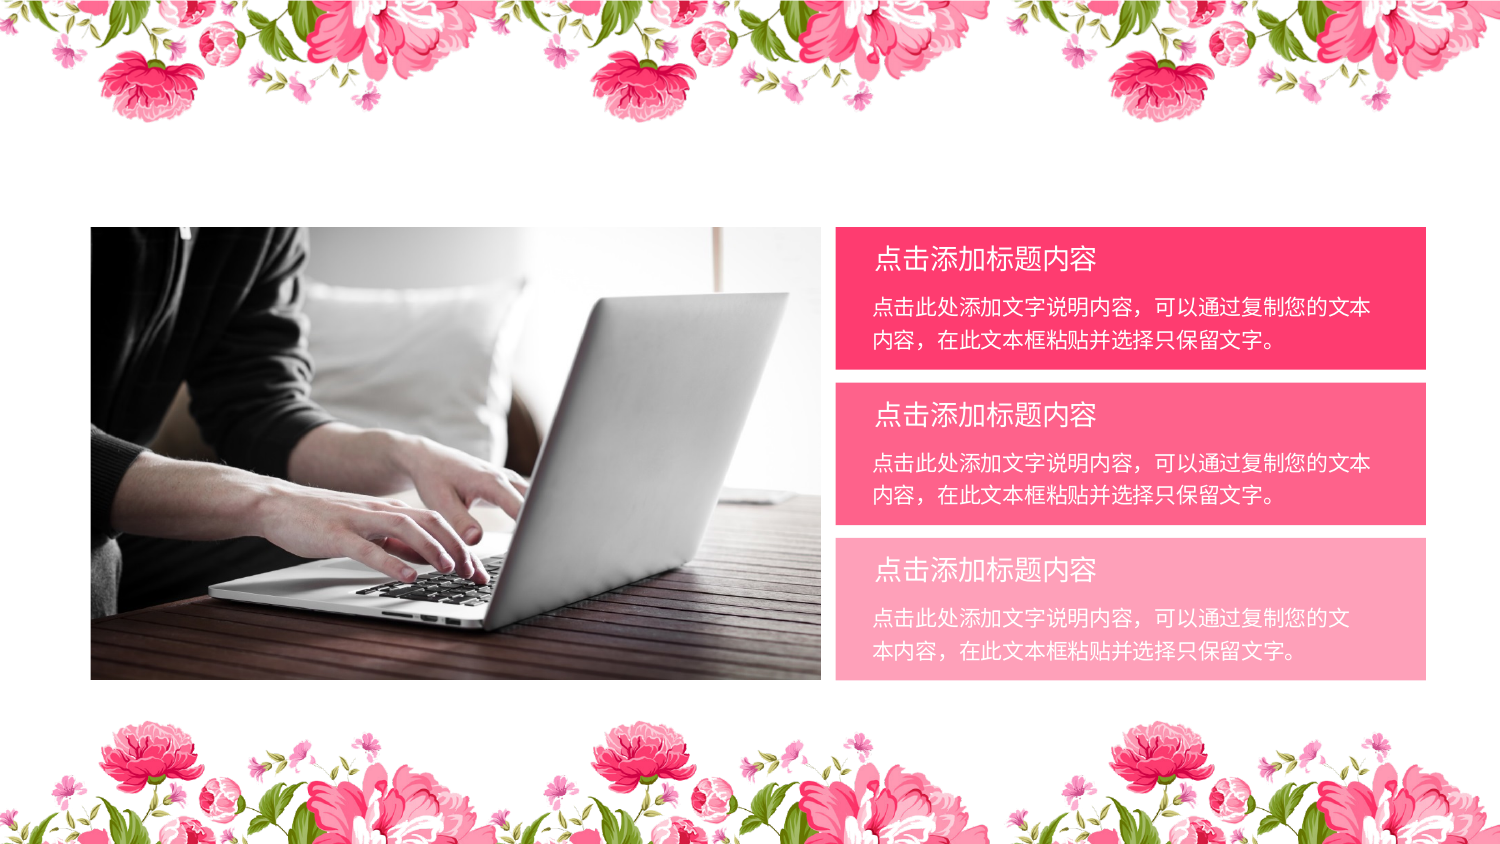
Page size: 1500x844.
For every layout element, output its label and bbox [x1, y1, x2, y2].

text_box [835, 226, 1426, 370]
picture [461, 1, 978, 123]
text_box [835, 382, 1426, 526]
picture [90, 226, 821, 680]
picture [0, 720, 1500, 844]
picture [0, 1, 460, 123]
picture [979, 1, 1500, 123]
text_box [835, 537, 1426, 681]
